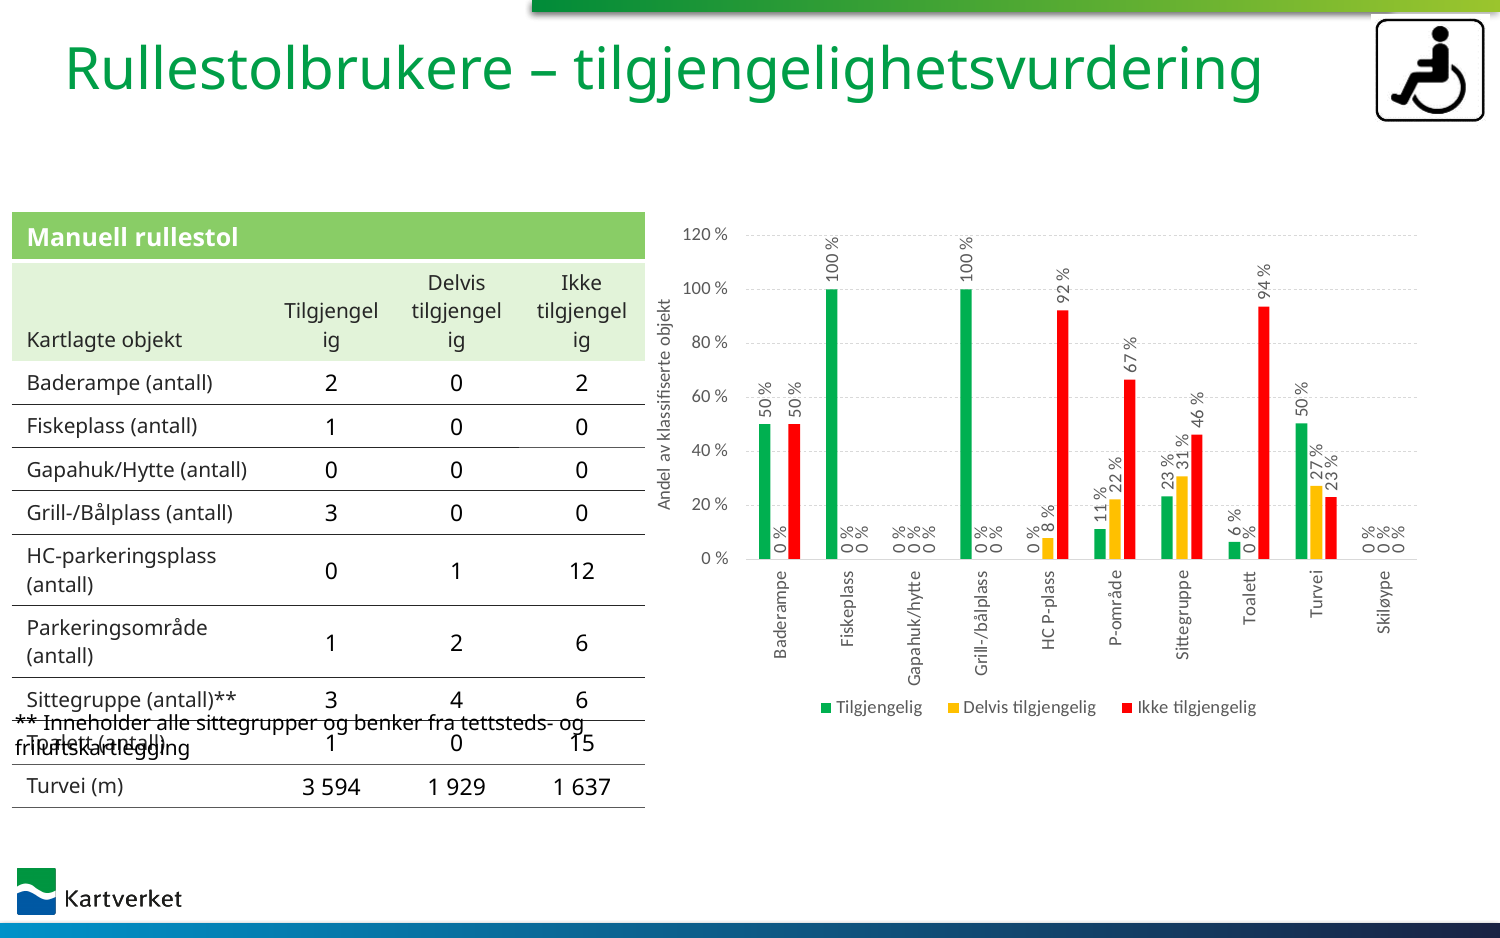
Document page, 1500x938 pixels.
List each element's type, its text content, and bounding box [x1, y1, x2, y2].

text_box ** Inneholder alle sittegrupper og benker fra tettsteds- og friluftskartlegging [0, 702, 745, 768]
table_cell 0 [269, 448, 394, 490]
table_cell Gapahuk/Hytte (antall) [12, 448, 269, 490]
table_cell Fiskeplass (antall) [12, 405, 269, 447]
table_cell Delvis tilgjengelig [394, 263, 519, 361]
table_cell Tilgjengelig [269, 263, 394, 361]
table_cell 6 [519, 678, 638, 702]
table_cell 3 [269, 491, 394, 534]
table_cell 0 [394, 361, 519, 404]
table_cell Turvei (m) [12, 768, 269, 807]
table_cell 4 [394, 678, 519, 702]
table_cell Parkeringsområde (antall) [12, 606, 269, 677]
text_box Rullestolbrukere – tilgjengelighetsvurdering [49, 12, 1372, 109]
table_cell 1 637 [519, 768, 645, 807]
table_cell 0 [394, 448, 519, 490]
table_cell 1 [394, 535, 519, 605]
table_cell 6 [519, 606, 638, 677]
table_header Manuell rullestol [12, 212, 645, 259]
table_cell 1 [269, 606, 394, 677]
picture [643, 218, 1427, 728]
table_cell 2 [394, 606, 519, 677]
table_cell Sittegruppe (antall)** [12, 678, 269, 702]
table_cell Ikke tilgjengelig [519, 263, 638, 361]
table_cell 0 [394, 405, 519, 447]
table_cell 0 [269, 535, 394, 605]
table_cell 2 [269, 361, 394, 404]
table_cell 1 929 [394, 768, 519, 807]
table_cell HC-parkeringsplass (antall) [12, 535, 269, 605]
table_cell Baderampe (antall) [12, 361, 269, 404]
table_cell 1 [269, 405, 394, 447]
table_cell 12 [519, 535, 638, 605]
table_cell 0 [394, 491, 519, 534]
table_cell Grill-/Bålplass (antall) [12, 491, 269, 534]
table_cell 0 [519, 491, 638, 534]
table_cell 2 [519, 361, 638, 404]
picture [1371, 13, 1491, 127]
table_cell 3 [269, 678, 394, 702]
table_cell 3 594 [269, 768, 394, 807]
table_cell Kartlagte objekt [12, 263, 269, 361]
table_cell 0 [519, 448, 638, 490]
table_cell 0 [519, 405, 638, 447]
